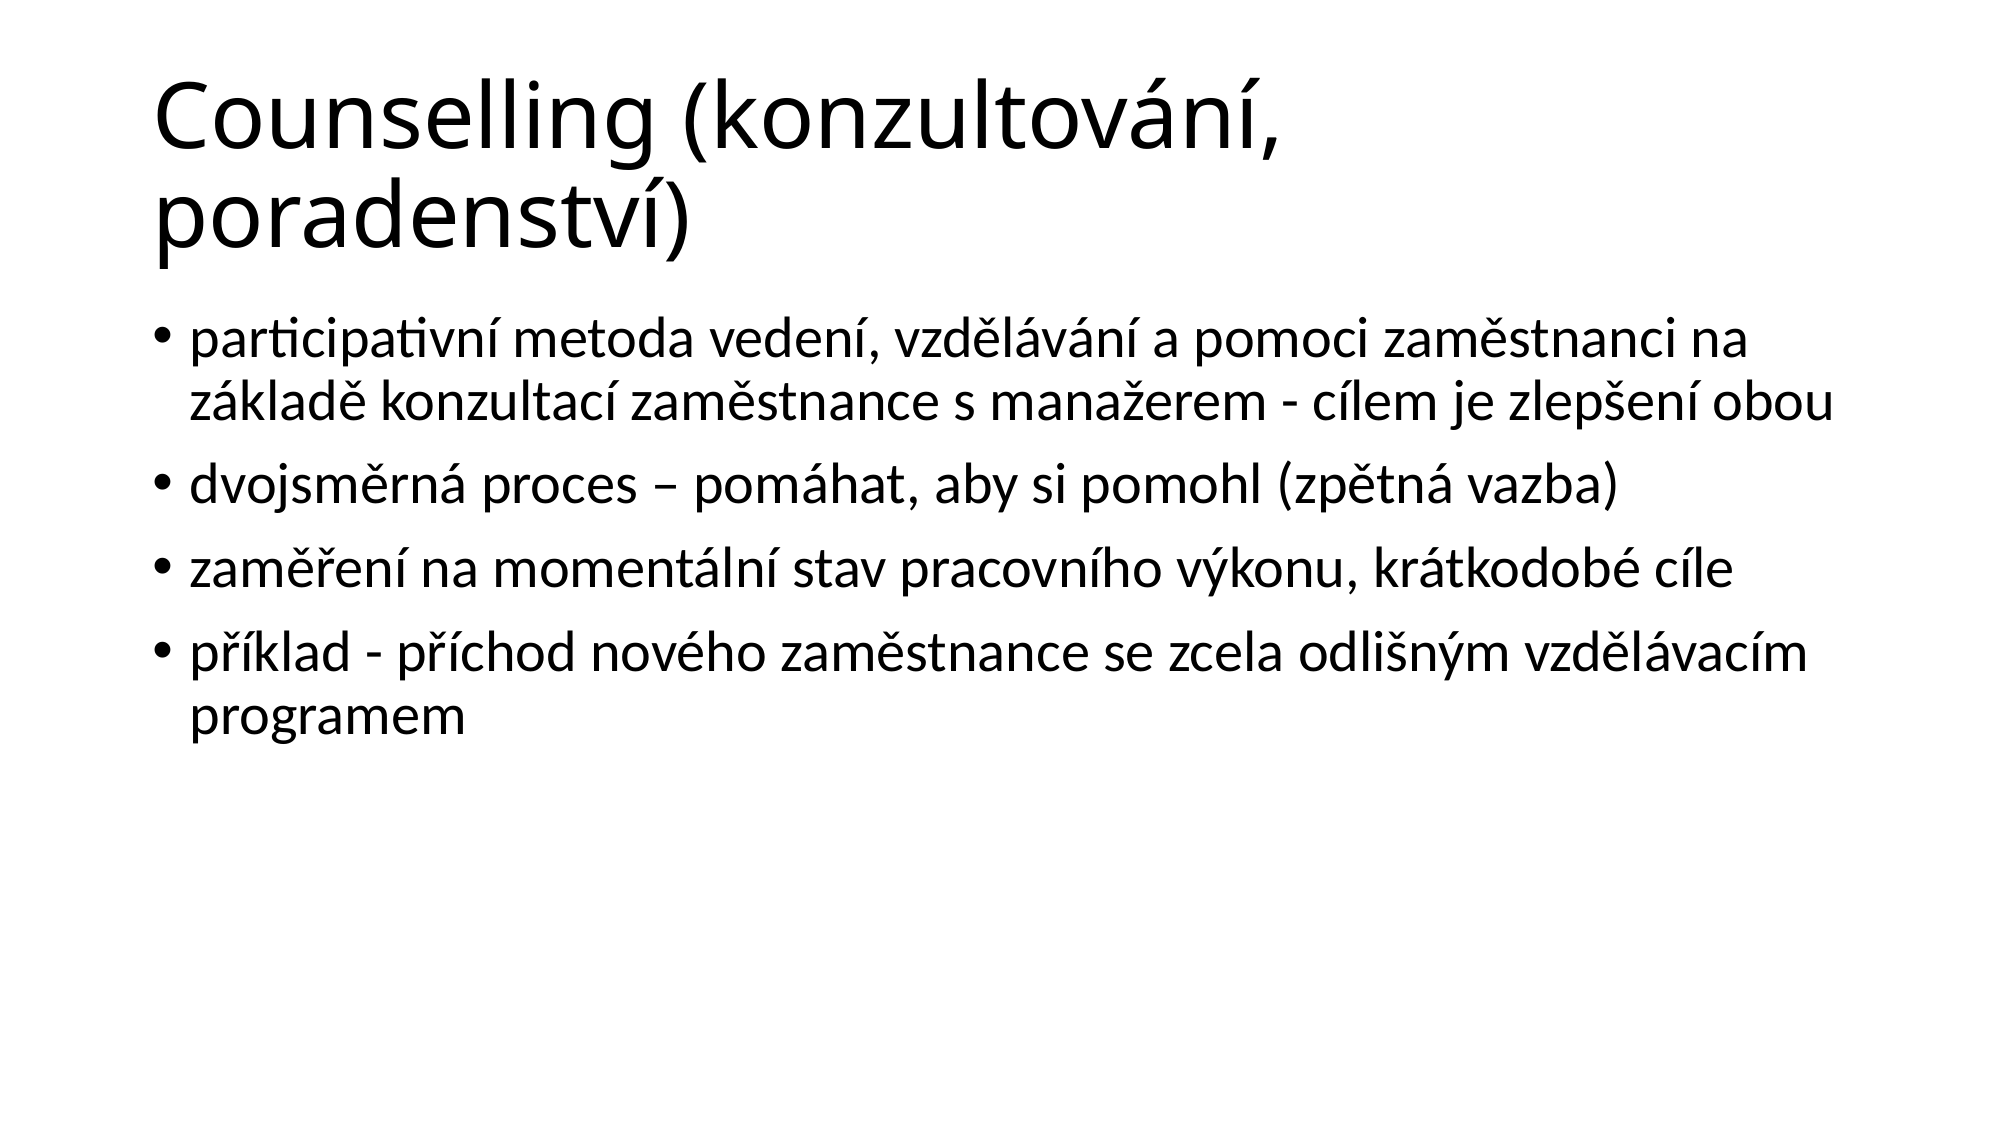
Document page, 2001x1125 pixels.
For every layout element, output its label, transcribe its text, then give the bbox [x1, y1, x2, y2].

list participativní metoda vedení, vzdělávání a pomoci zaměstnanci na základě konzultací zaměstnance s manažerem - cílem je zlepšení obou dvojsměrná proces – pomáhat, aby si pomohl (zpětná vazba) zaměření na momentální stav pracovního výkonu, krátkodobé cíle příklad - příchod nového zaměstnance se zcela odlišným vzdělávacím programem [137, 299, 1863, 1014]
title Counselling (konzultování, poradenství) [137, 59, 1863, 278]
